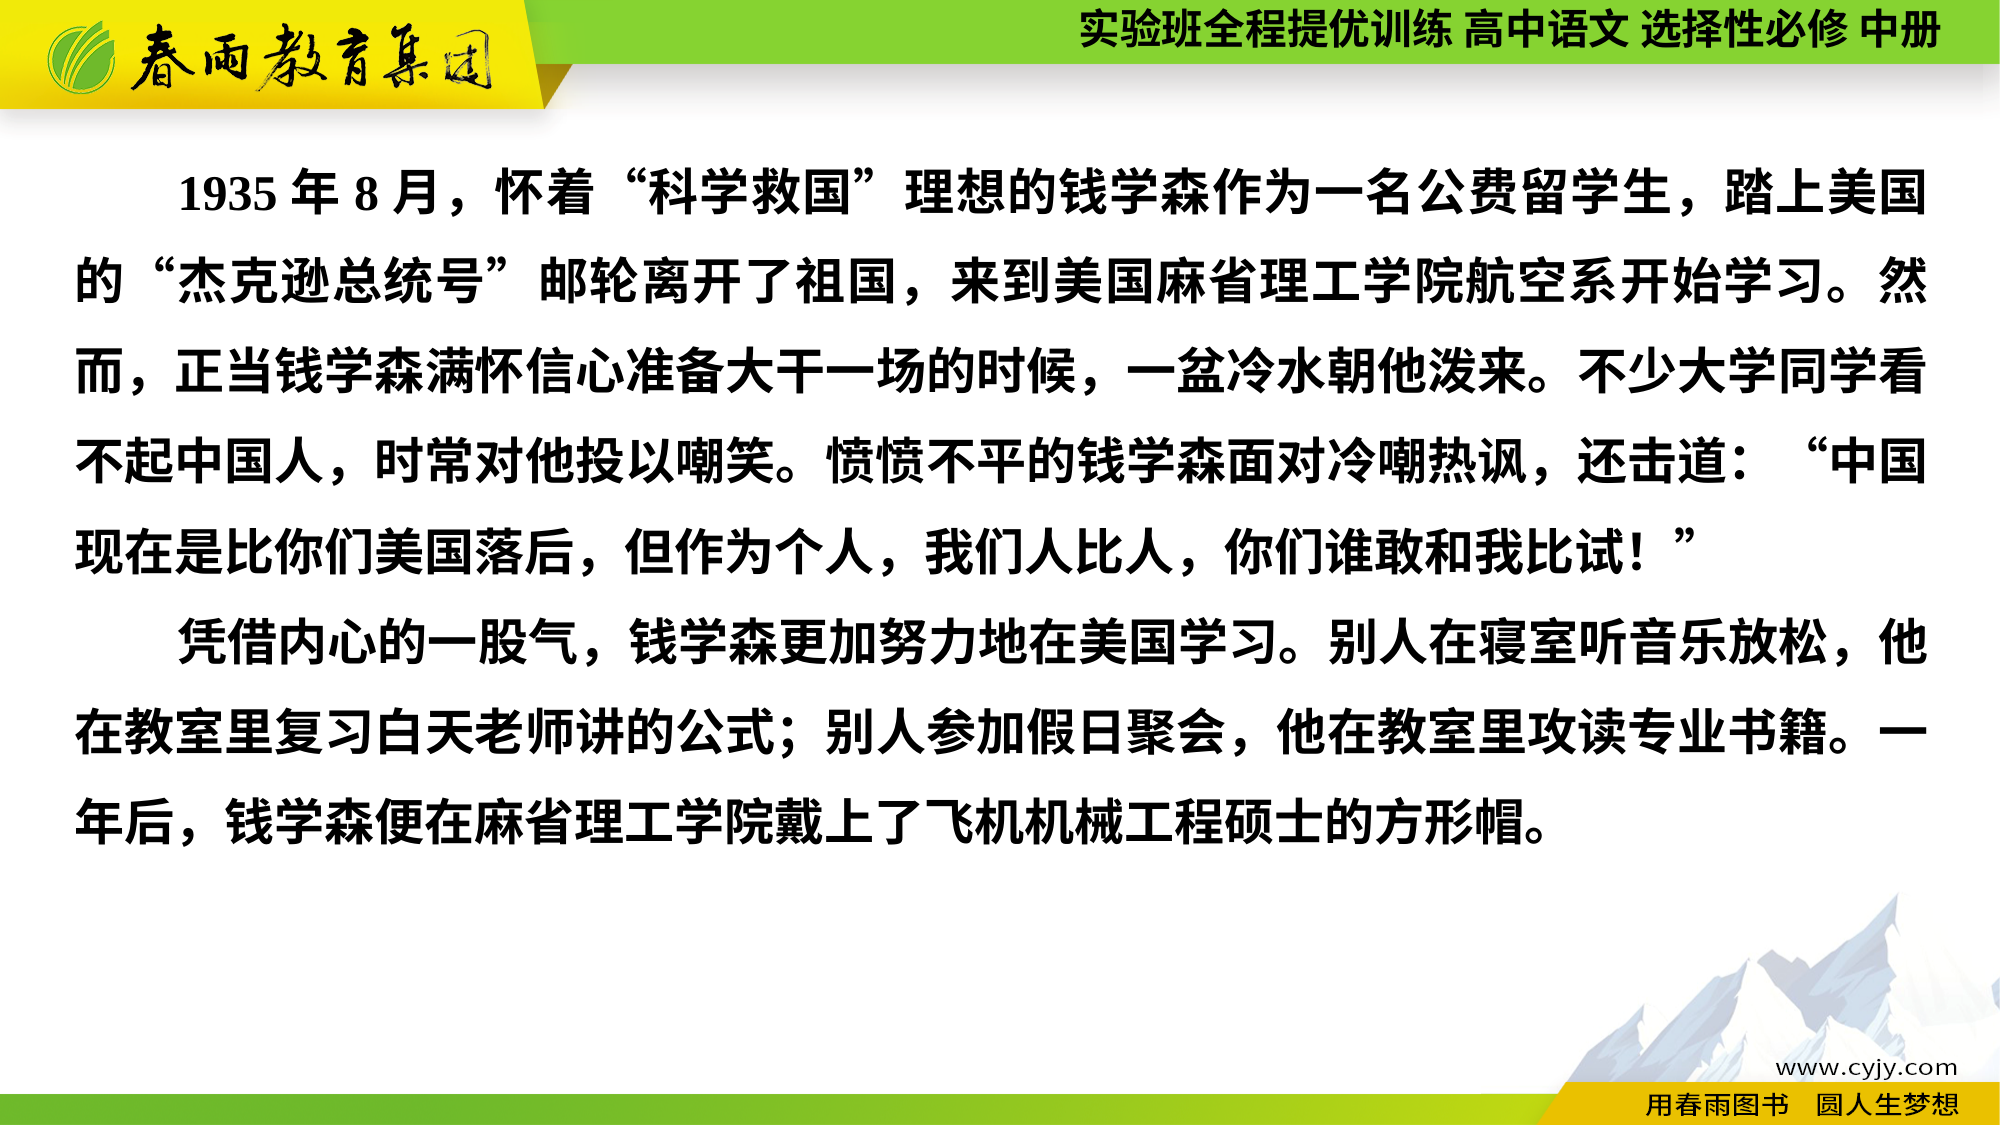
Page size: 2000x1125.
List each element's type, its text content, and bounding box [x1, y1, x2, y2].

list 1935年8月，怀着“科学救国”理想的钱学森作为一名公费留学生，踏上美国的“杰克逊总统号”邮轮离开了祖国，来到美国麻省理工学院航空系开始学习。然而，正当钱学森满怀信心准备大干一场的时候，一盆冷水朝他泼来。不少大学同学看不起中国人，时常对他投以嘲笑。愤愤不平的钱学森面对冷嘲热讽，还击道：“中国现在是比你们美国落后，但作为个人，我们人比人，你们谁敢和我比试！” 凭借内心的一股气，钱学森更加努力地在美国学习。别人在寝室听音乐放松，他在教室里复习白天老师讲的公式；别人参加假日聚会，他在教室里攻读专业书籍。一年后，钱学森便在麻省理工学院戴上了飞机机械工程硕士的方形帽。 [59, 122, 1944, 865]
picture [0, 0, 2000, 1125]
